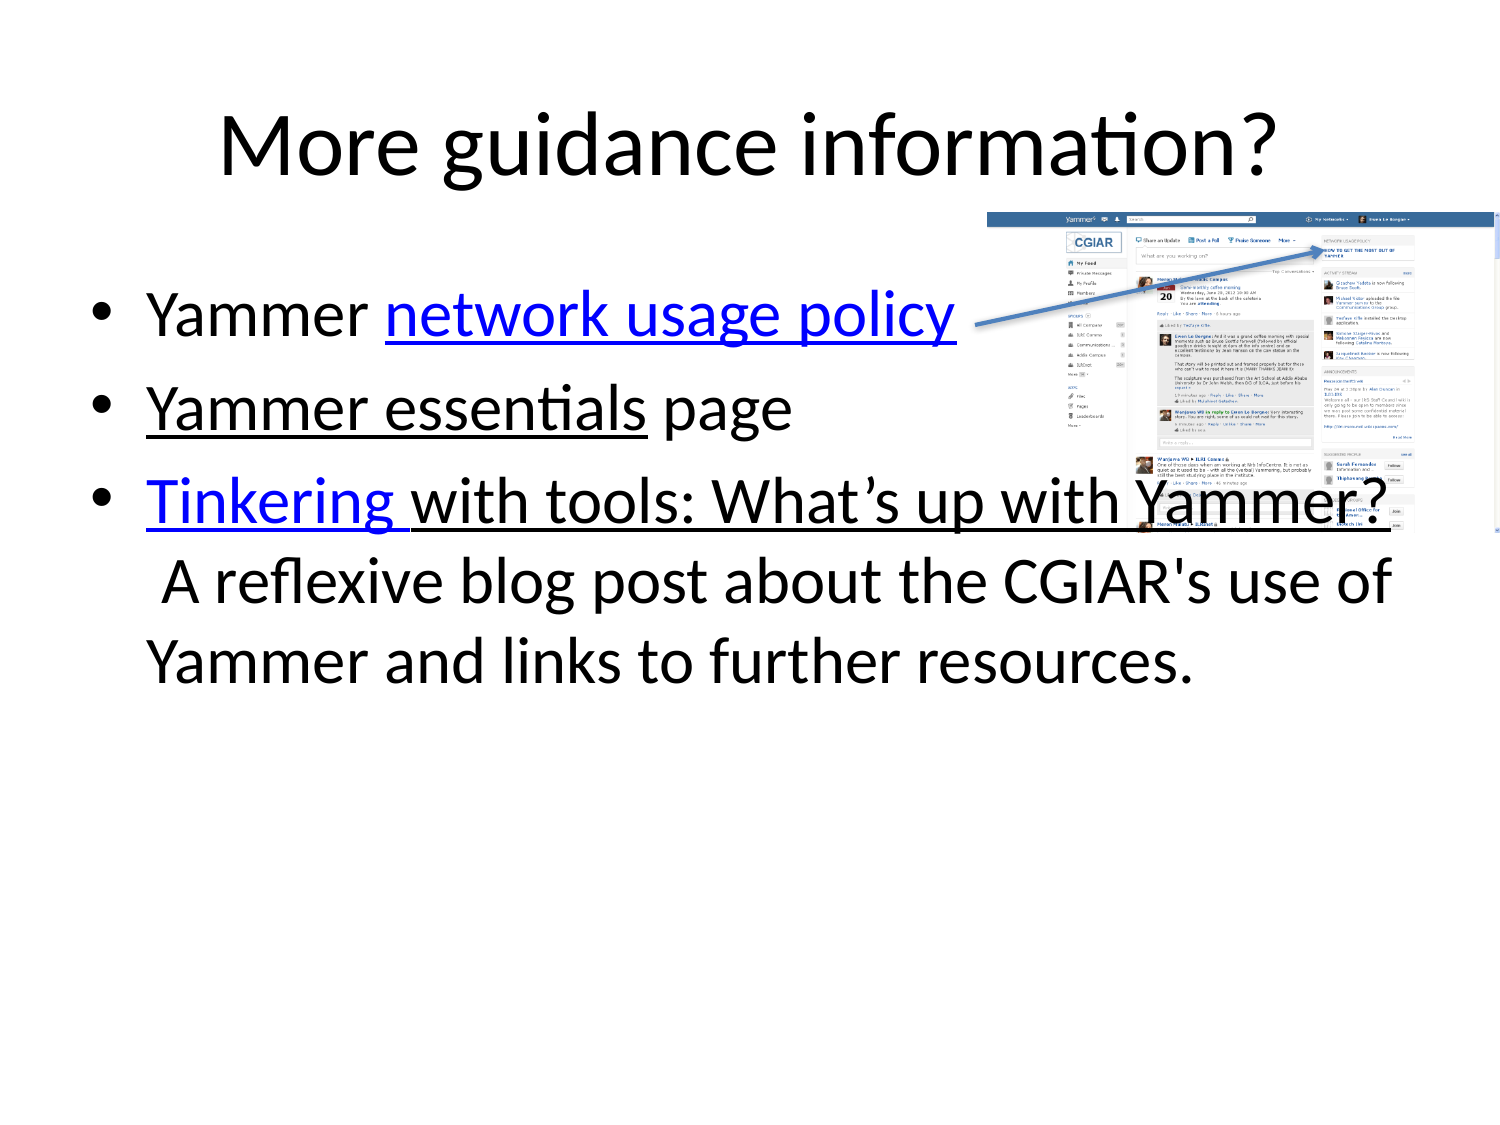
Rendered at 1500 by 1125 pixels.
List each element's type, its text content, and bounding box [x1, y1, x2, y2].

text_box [974, 249, 1326, 326]
picture [987, 212, 1500, 533]
list Yammer network usage policy Yammer essentials page Tinkering with tools: What’s up with Yammer? A reflexive blog post about the CGIAR's use of Yammer and links to further resources. [75, 262, 1425, 1005]
title More guidance information? [75, 45, 1425, 233]
